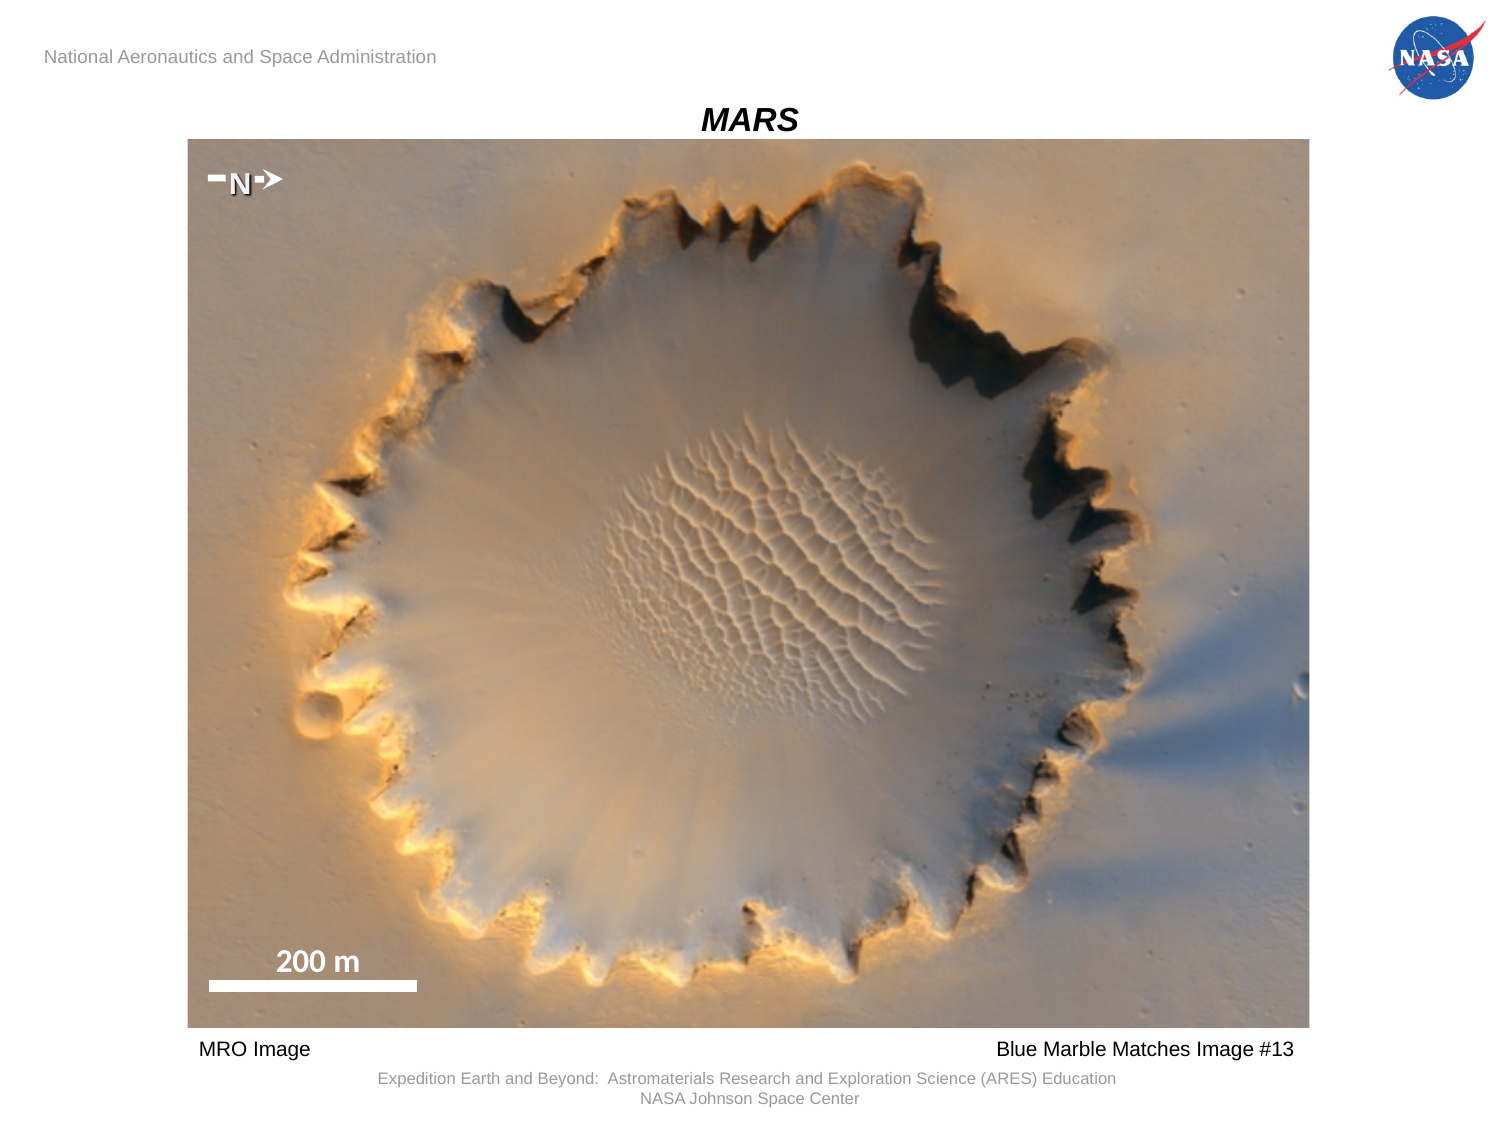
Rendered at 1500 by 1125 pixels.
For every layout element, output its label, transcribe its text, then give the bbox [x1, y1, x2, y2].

picture [1387, 15, 1486, 100]
text_box MARS [381, 91, 1119, 138]
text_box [187, 139, 1312, 1070]
